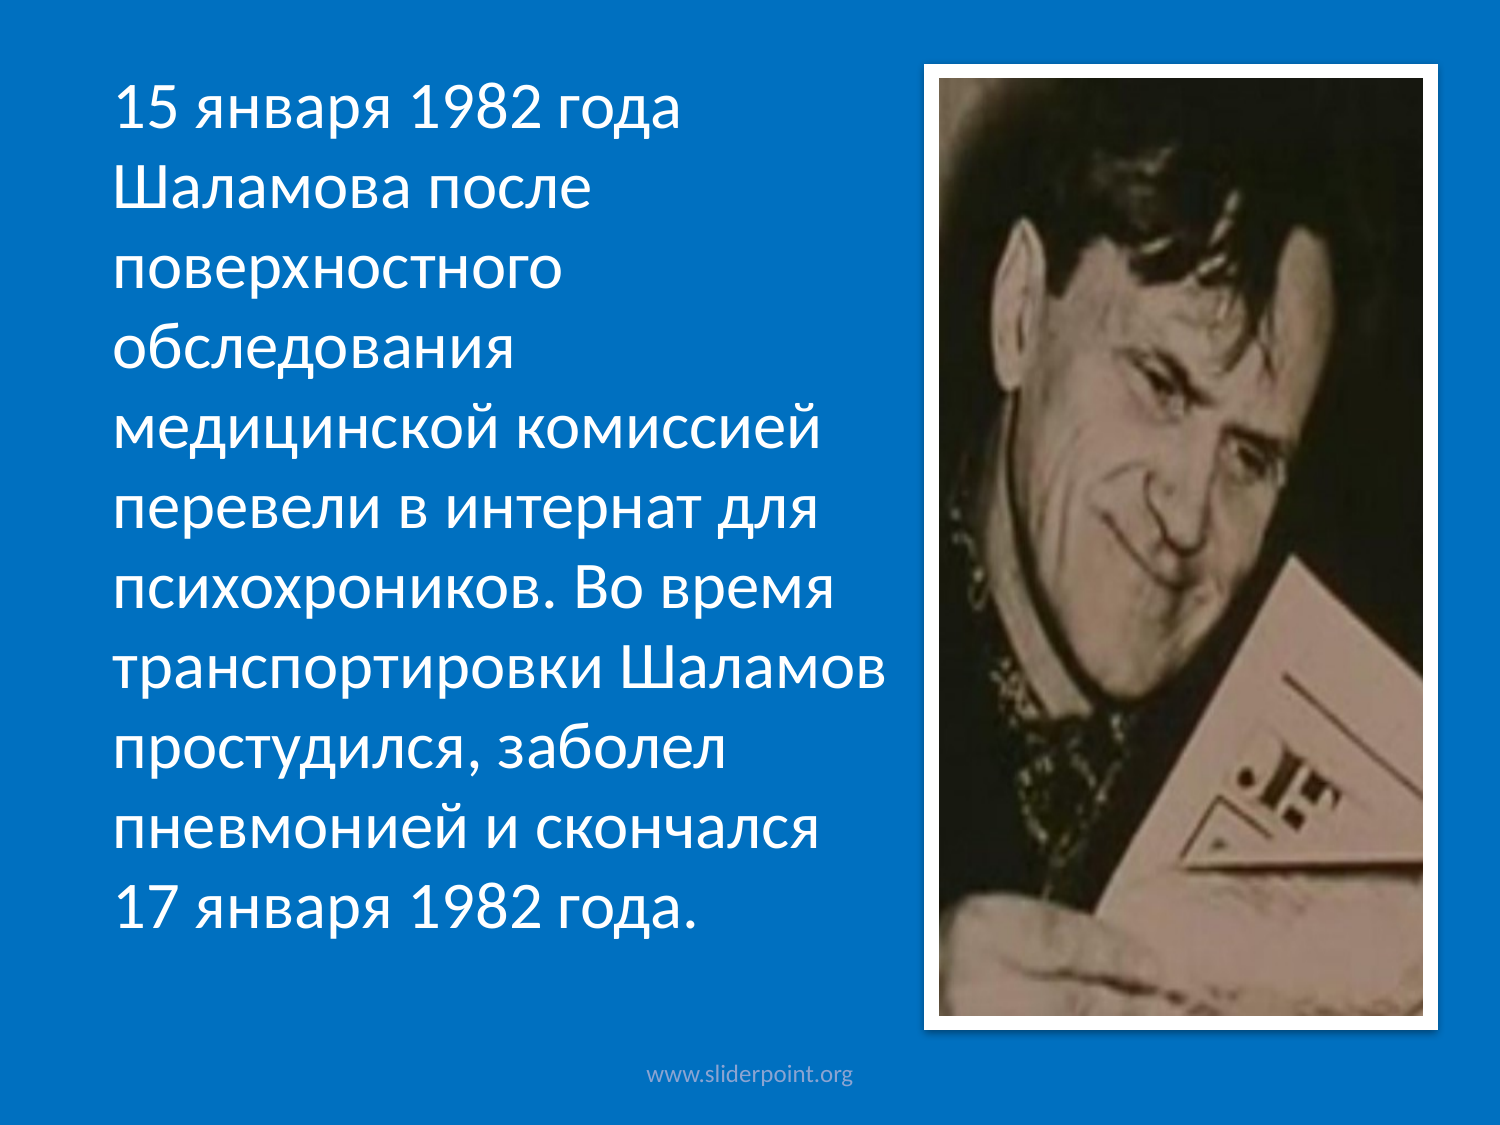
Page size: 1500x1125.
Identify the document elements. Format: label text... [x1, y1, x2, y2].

picture [938, 77, 1424, 1016]
footer www.sliderpoint.org [512, 1042, 988, 1103]
list 15 января 1982 года Шаламова после поверхностного обследования медицинской комиссией перевели в интернат для психохроников. Во время транспортировки Шаламов простудился, заболел пневмонией и скончался 17 января 1982 года. [41, 54, 906, 1071]
